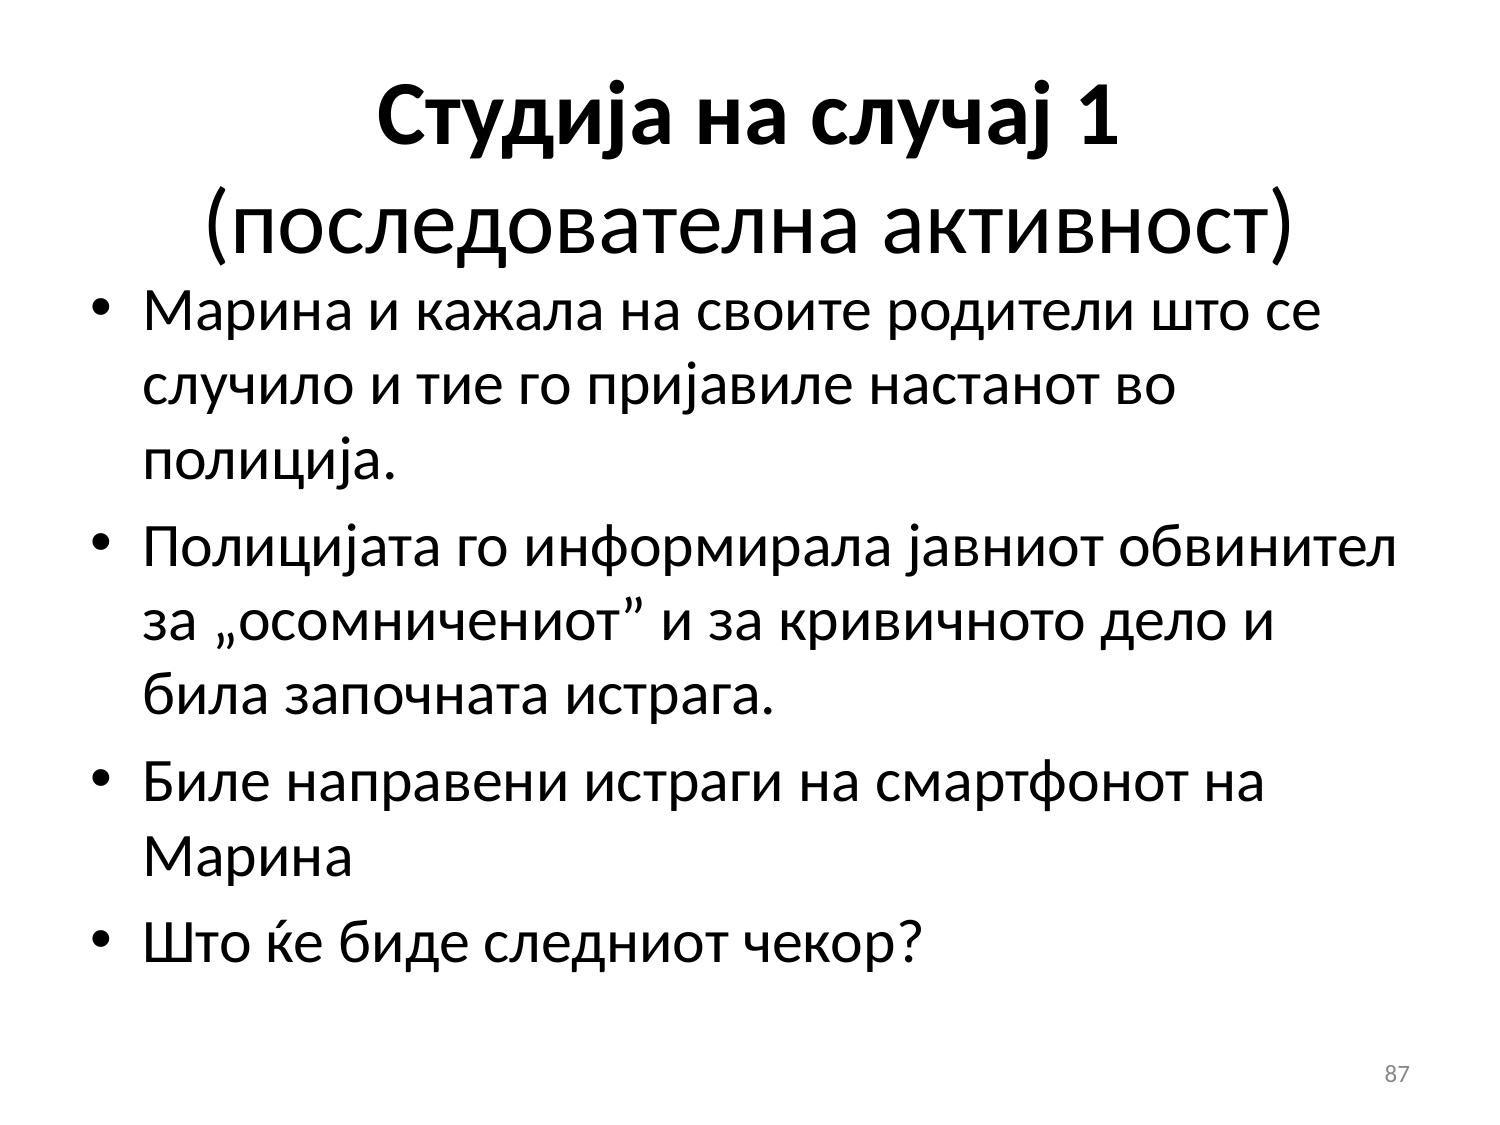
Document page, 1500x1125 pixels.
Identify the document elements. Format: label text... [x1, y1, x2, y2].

list Марина и кажала на своите родители што се случило и тие го пријавиле настанот во полиција. Полицијата го информирала јавниот обвинител за „осомничениот” и за кривичното дело и била започната истрага. Биле направени истраги на смартфонот на Марина Што ќе биде следниот чекор? [75, 260, 1425, 988]
slide_number 87 [1074, 1042, 1425, 1103]
title Студија на случај 1 (последователна активност) [75, 45, 1425, 187]
